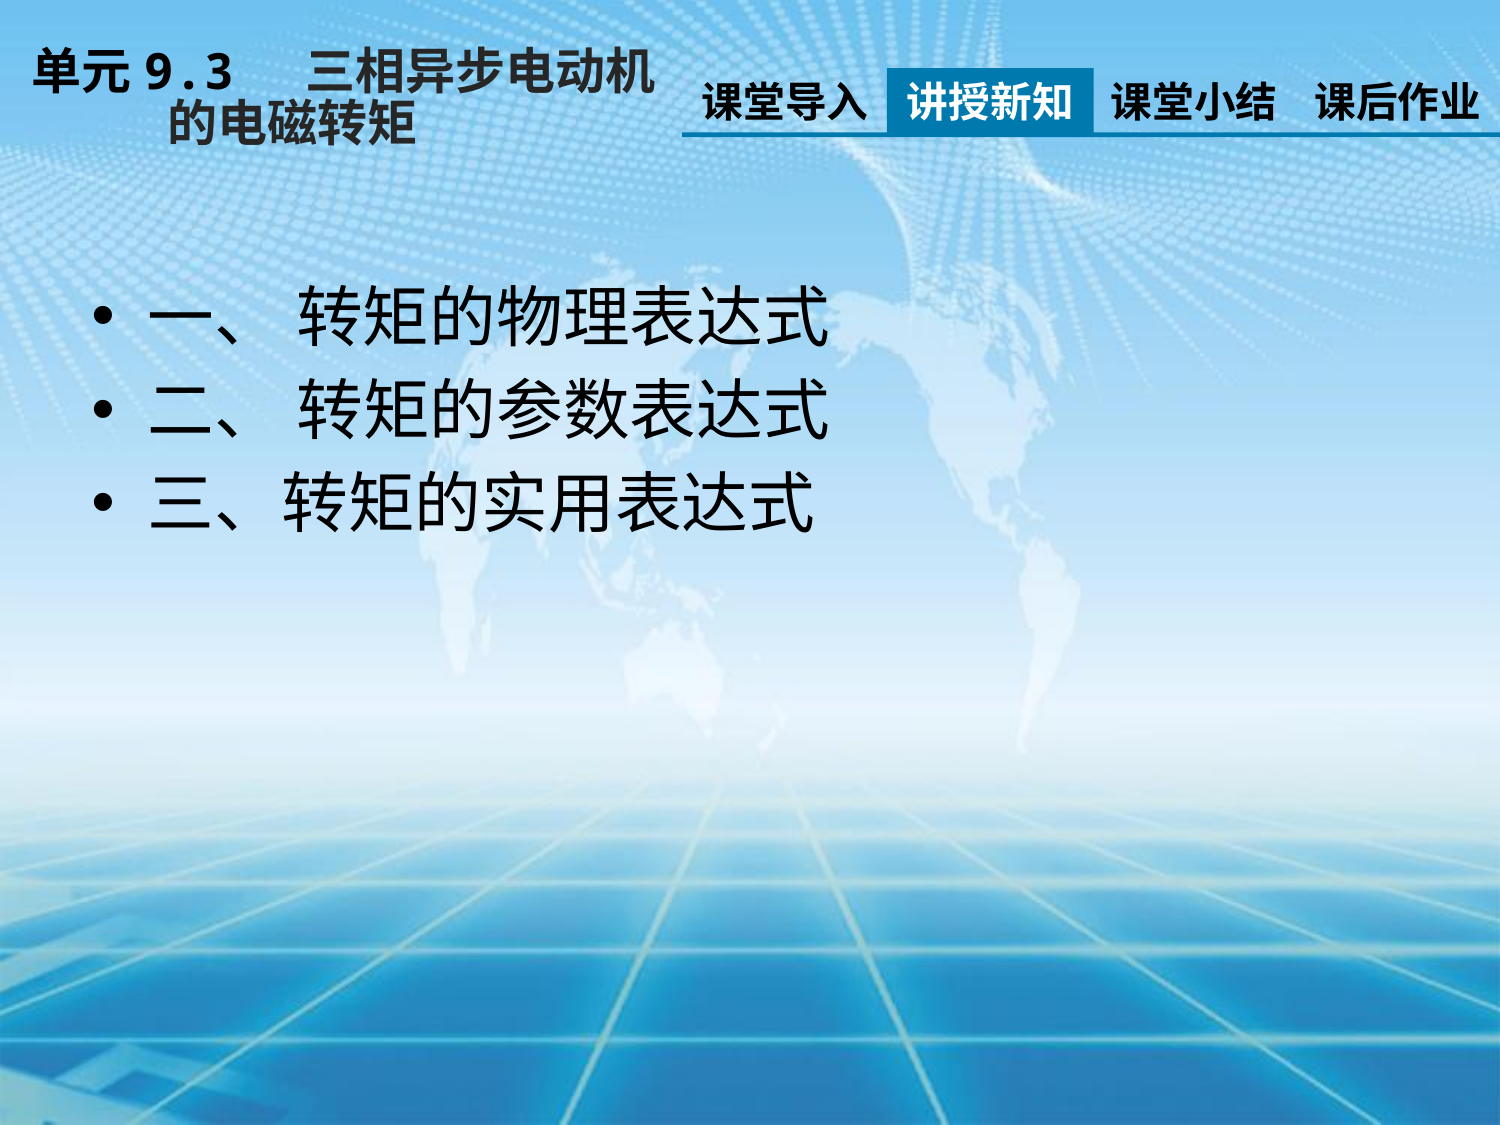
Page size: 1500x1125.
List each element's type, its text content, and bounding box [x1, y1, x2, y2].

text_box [16, 39, 1500, 160]
picture [0, 0, 1500, 1125]
text_box 一、 转矩的物理表达式 二、 转矩的参数表达式 三、转矩的实用表达式 [76, 267, 1427, 1010]
